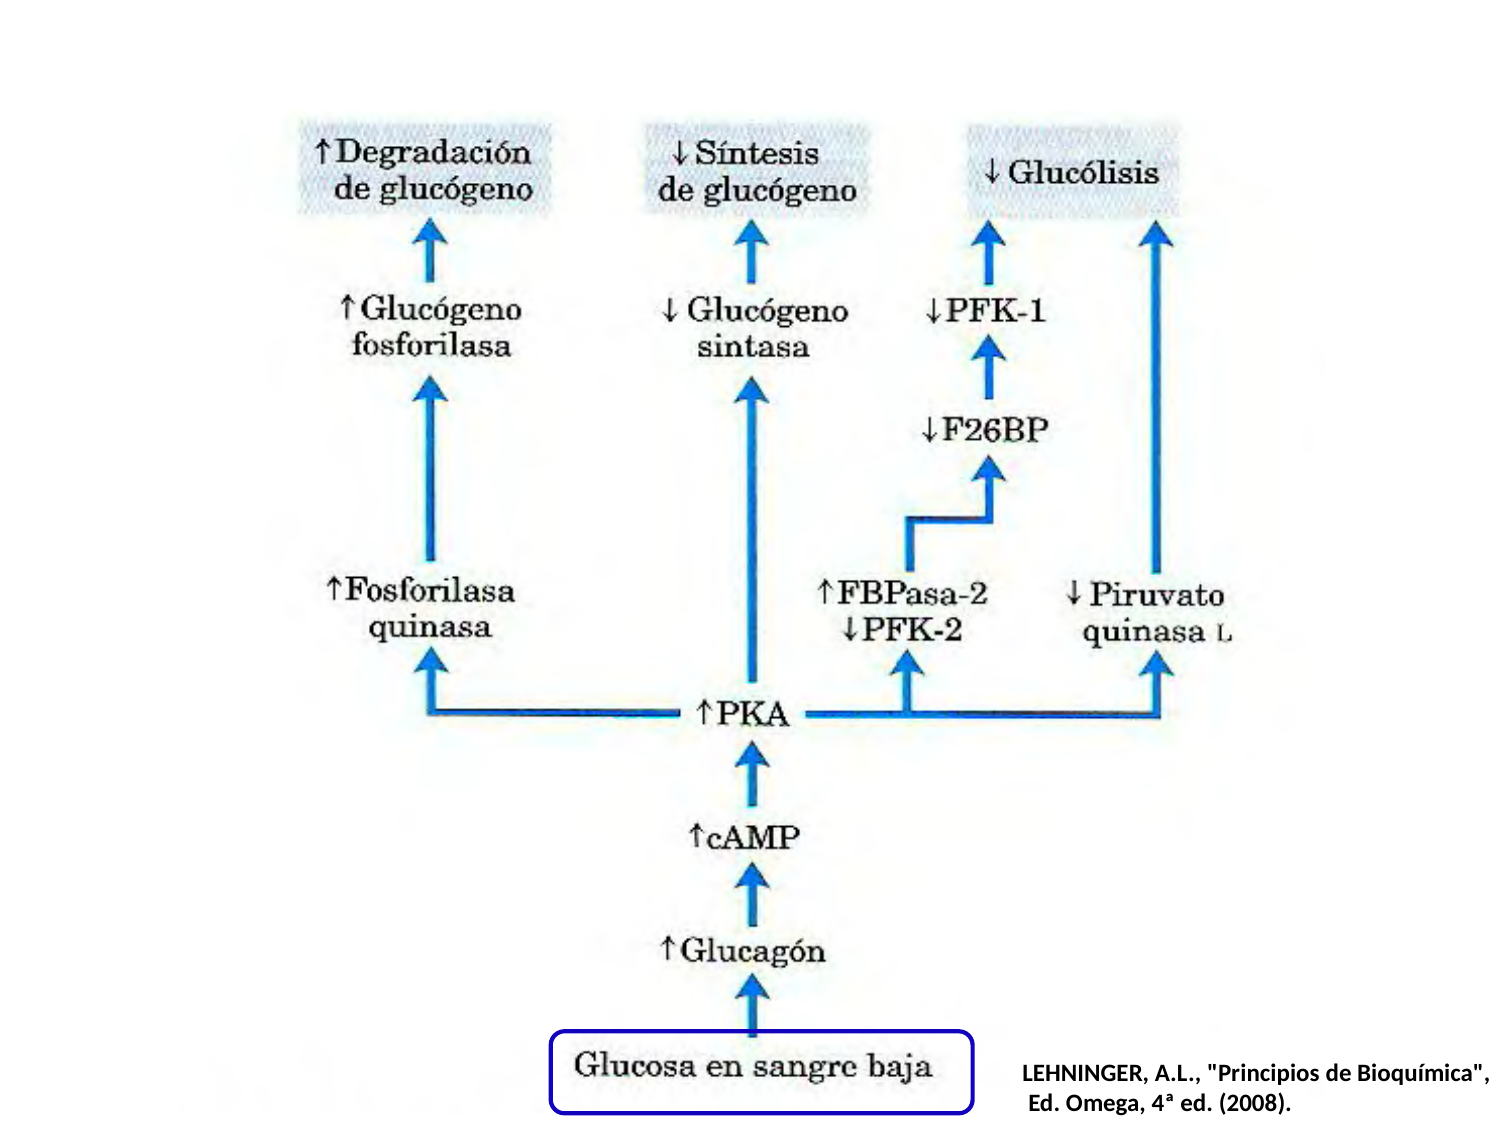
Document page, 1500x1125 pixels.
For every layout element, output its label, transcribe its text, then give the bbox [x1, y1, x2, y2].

picture [152, 109, 1325, 1114]
text_box LEHNINGER, A.L., "Principios de Bioquímica", Ed. Omega, 4ª ed. (2008). [1007, 1049, 1500, 1124]
